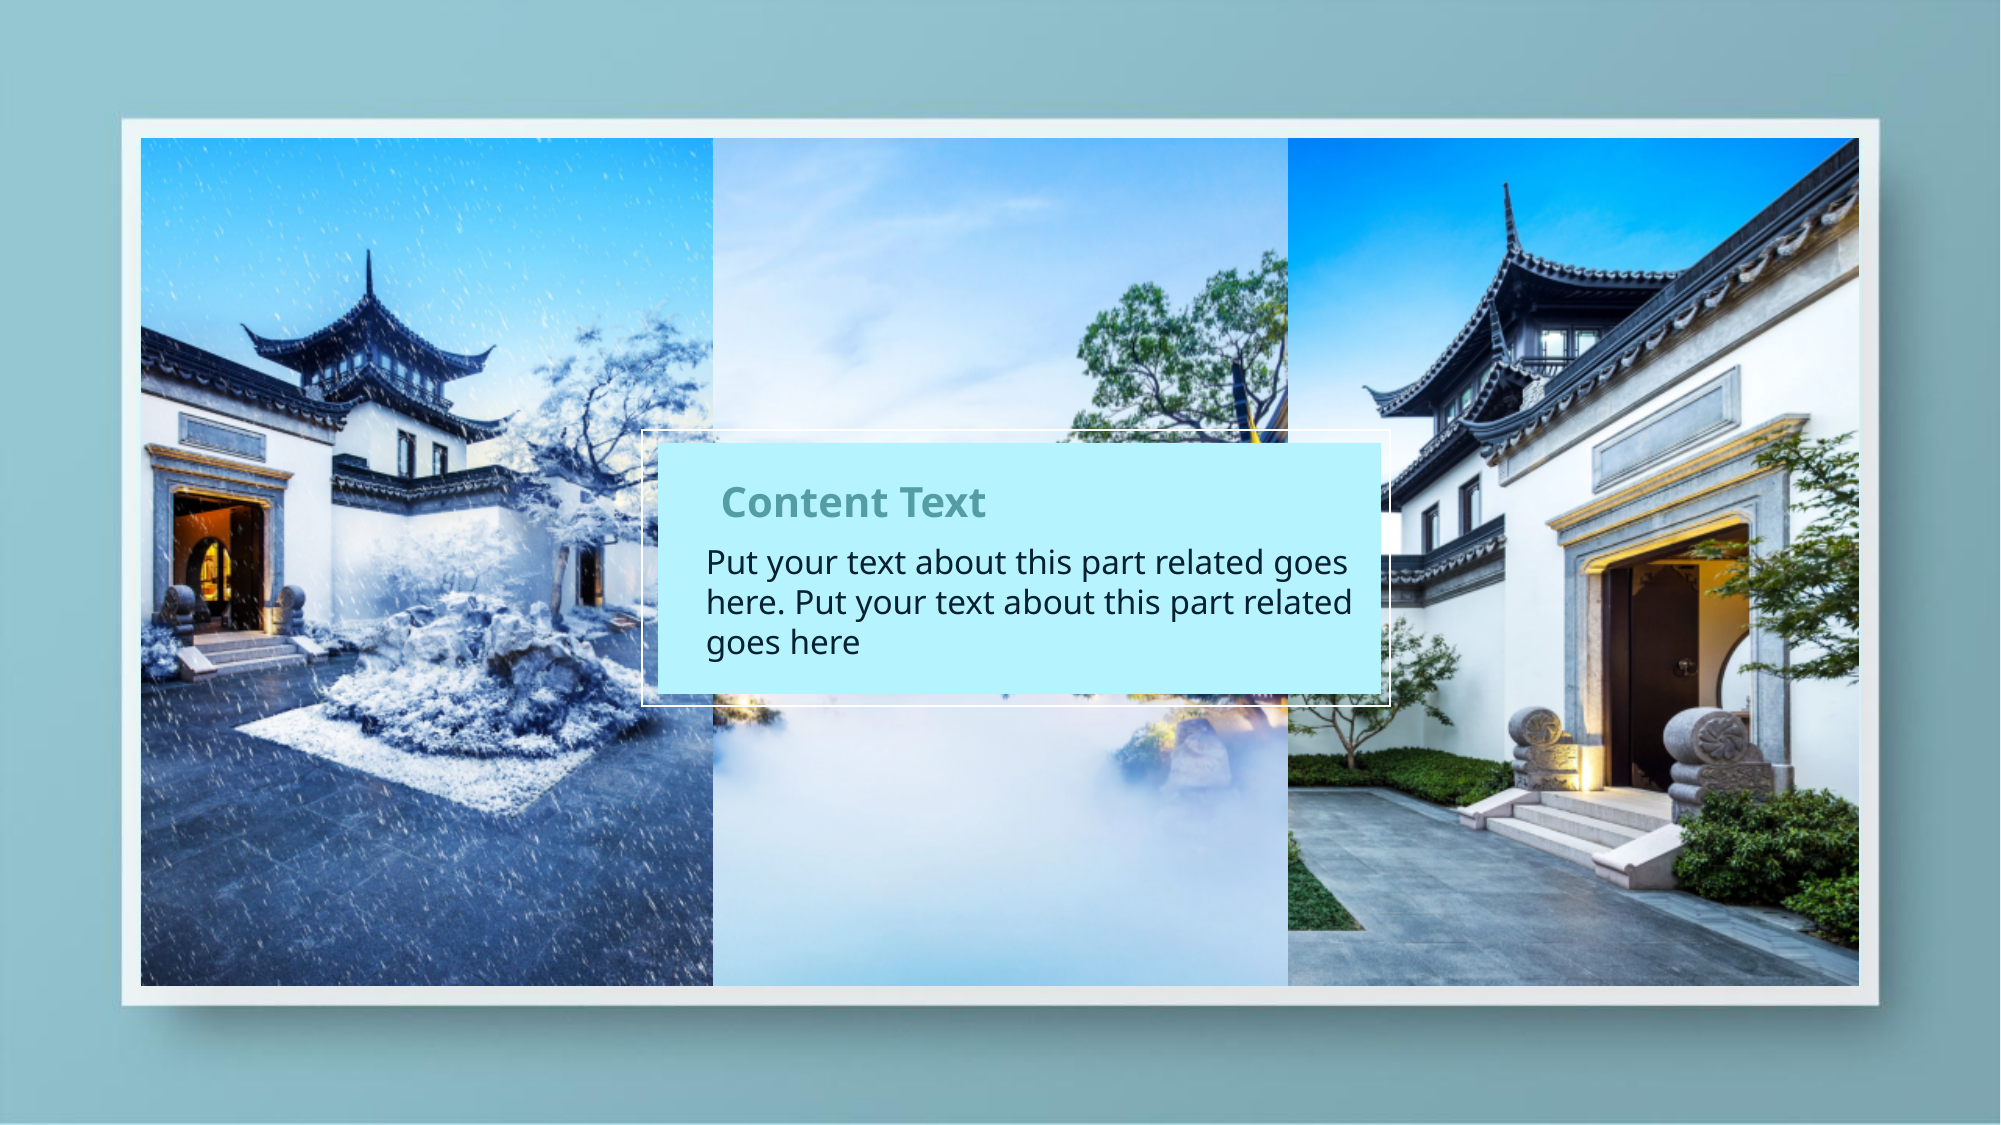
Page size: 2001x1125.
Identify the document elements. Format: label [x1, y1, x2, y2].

text_box [684, 468, 1376, 671]
picture [0, 0, 2001, 1125]
text_box [642, 430, 1391, 707]
